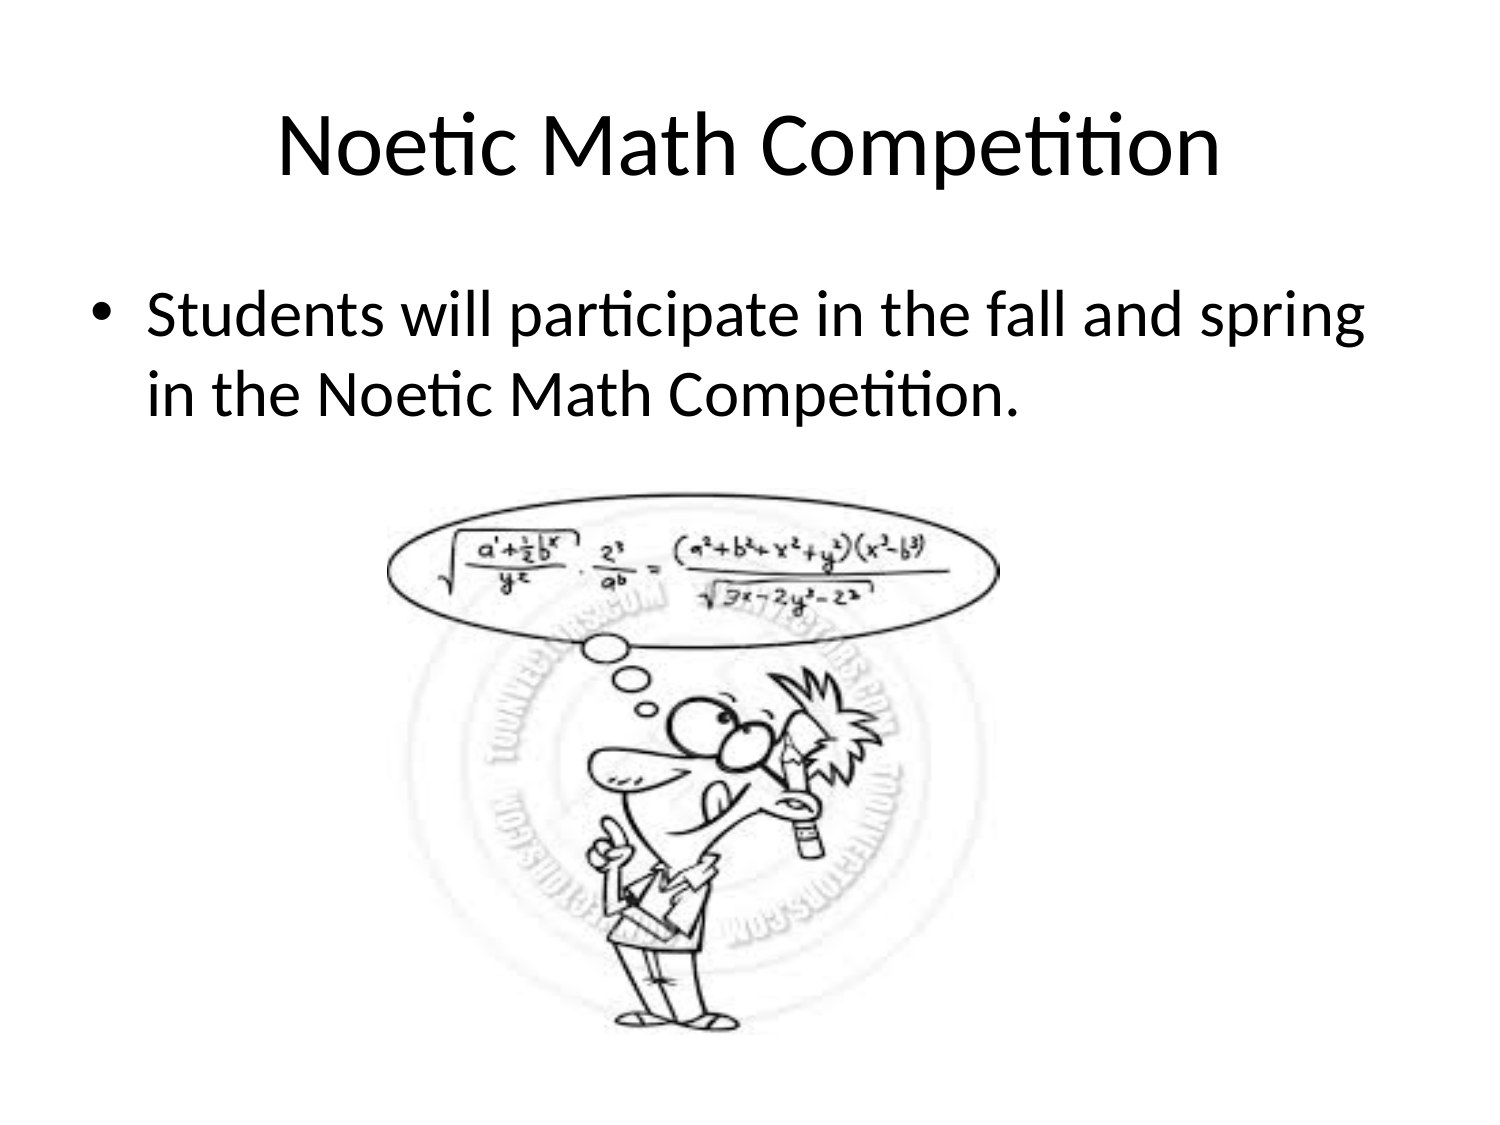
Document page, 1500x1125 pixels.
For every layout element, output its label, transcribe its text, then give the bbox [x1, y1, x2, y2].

title Noetic Math Competition [75, 45, 1425, 233]
picture [387, 488, 1001, 1038]
list Students will participate in the fall and spring in the Noetic Math Competition. [75, 262, 1425, 1005]
